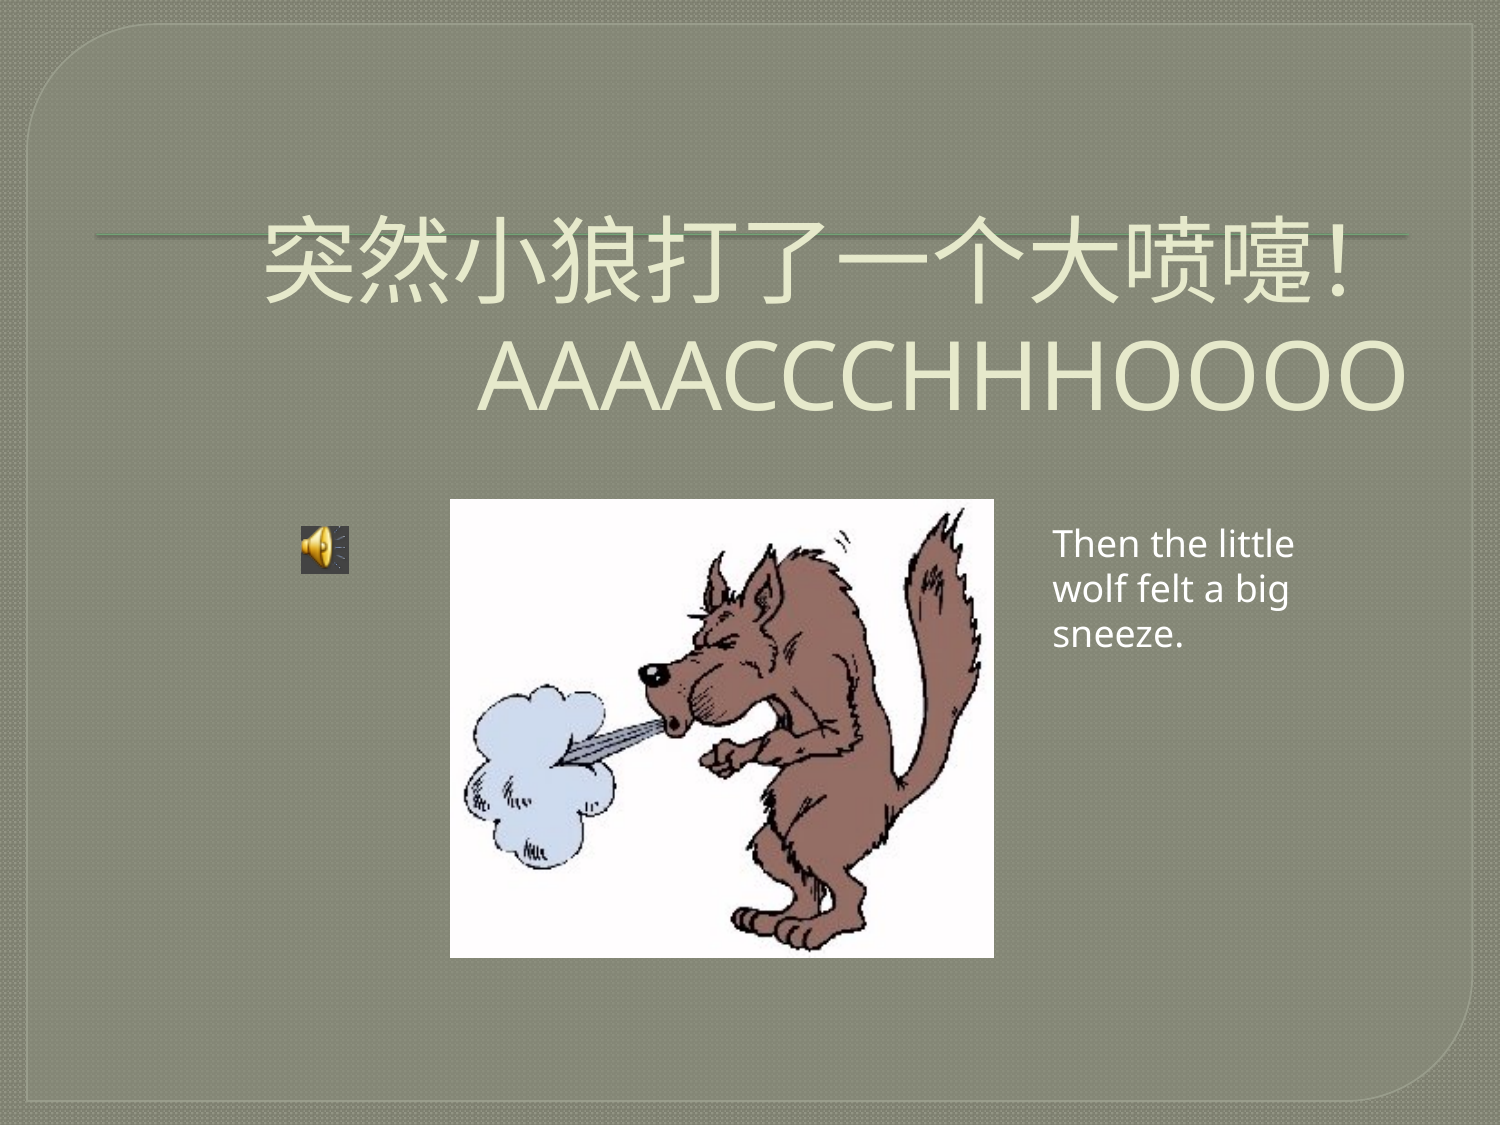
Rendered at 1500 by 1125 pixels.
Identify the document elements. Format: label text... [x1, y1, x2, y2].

text_box Then the little wolf felt a big sneeze. [1037, 512, 1388, 663]
title 突然小狼打了一个大喷嚏！ AAAACCCHHHOOOO [75, 41, 1425, 438]
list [449, 499, 994, 958]
picture [299, 524, 351, 576]
